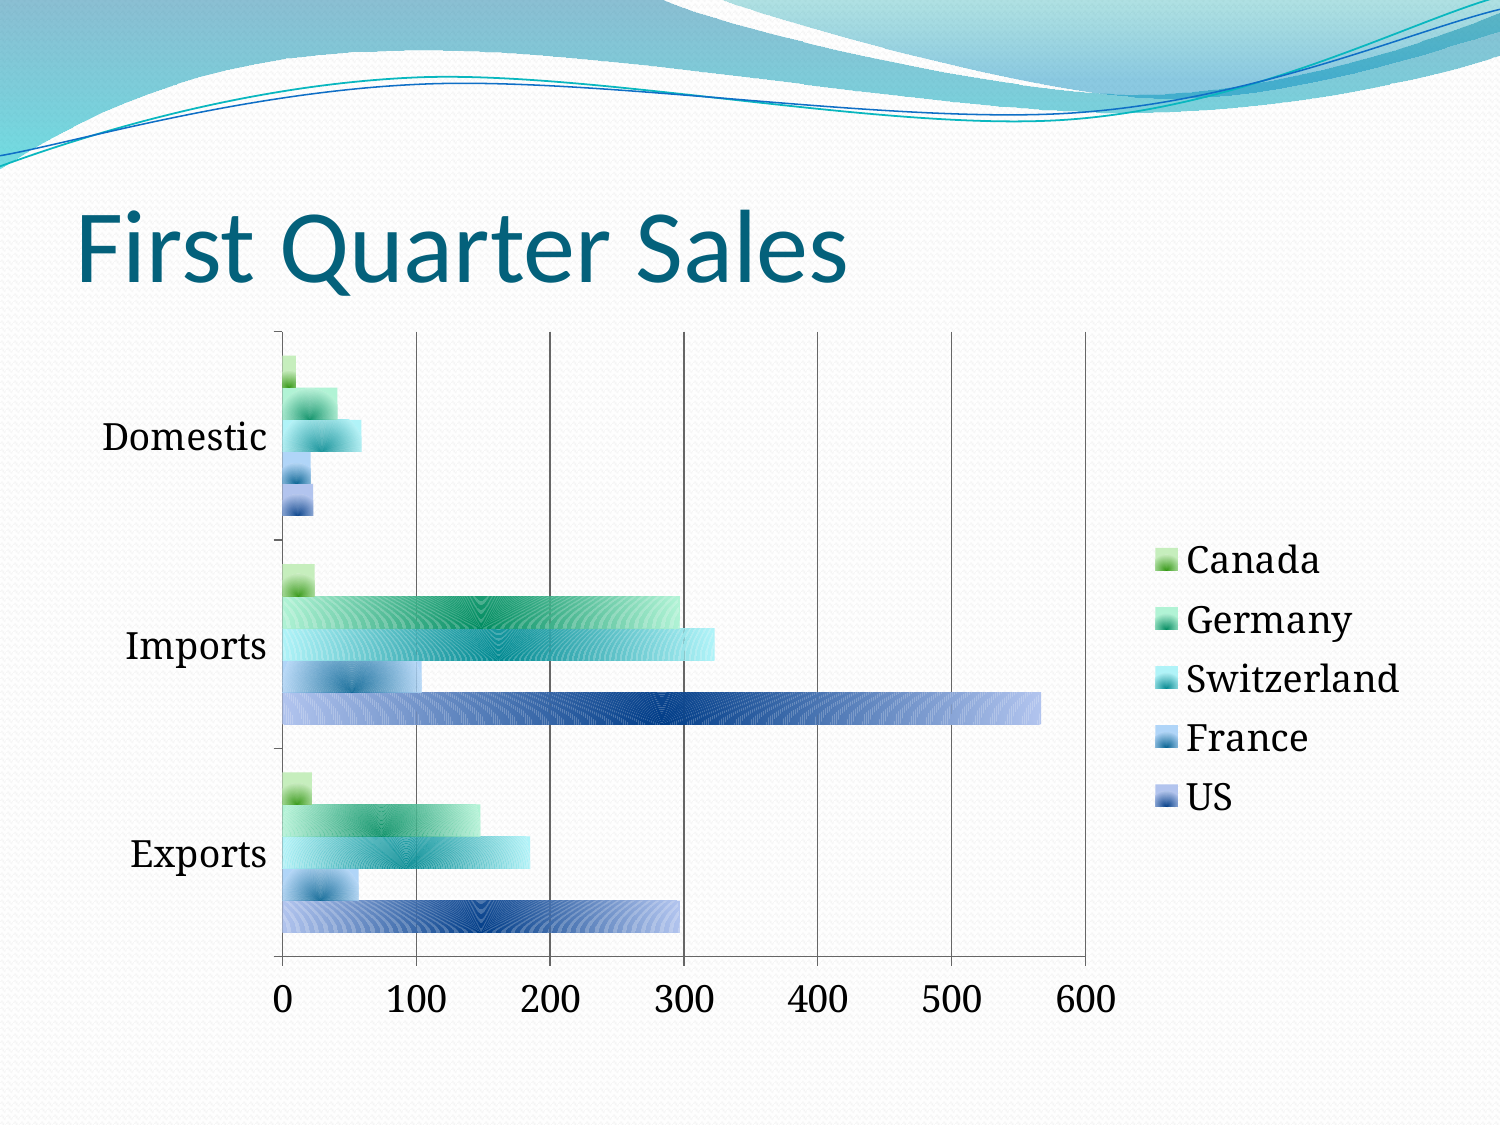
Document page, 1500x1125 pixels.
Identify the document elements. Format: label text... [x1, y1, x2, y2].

chart [74, 317, 1426, 1038]
title First Quarter Sales [75, 115, 1425, 303]
